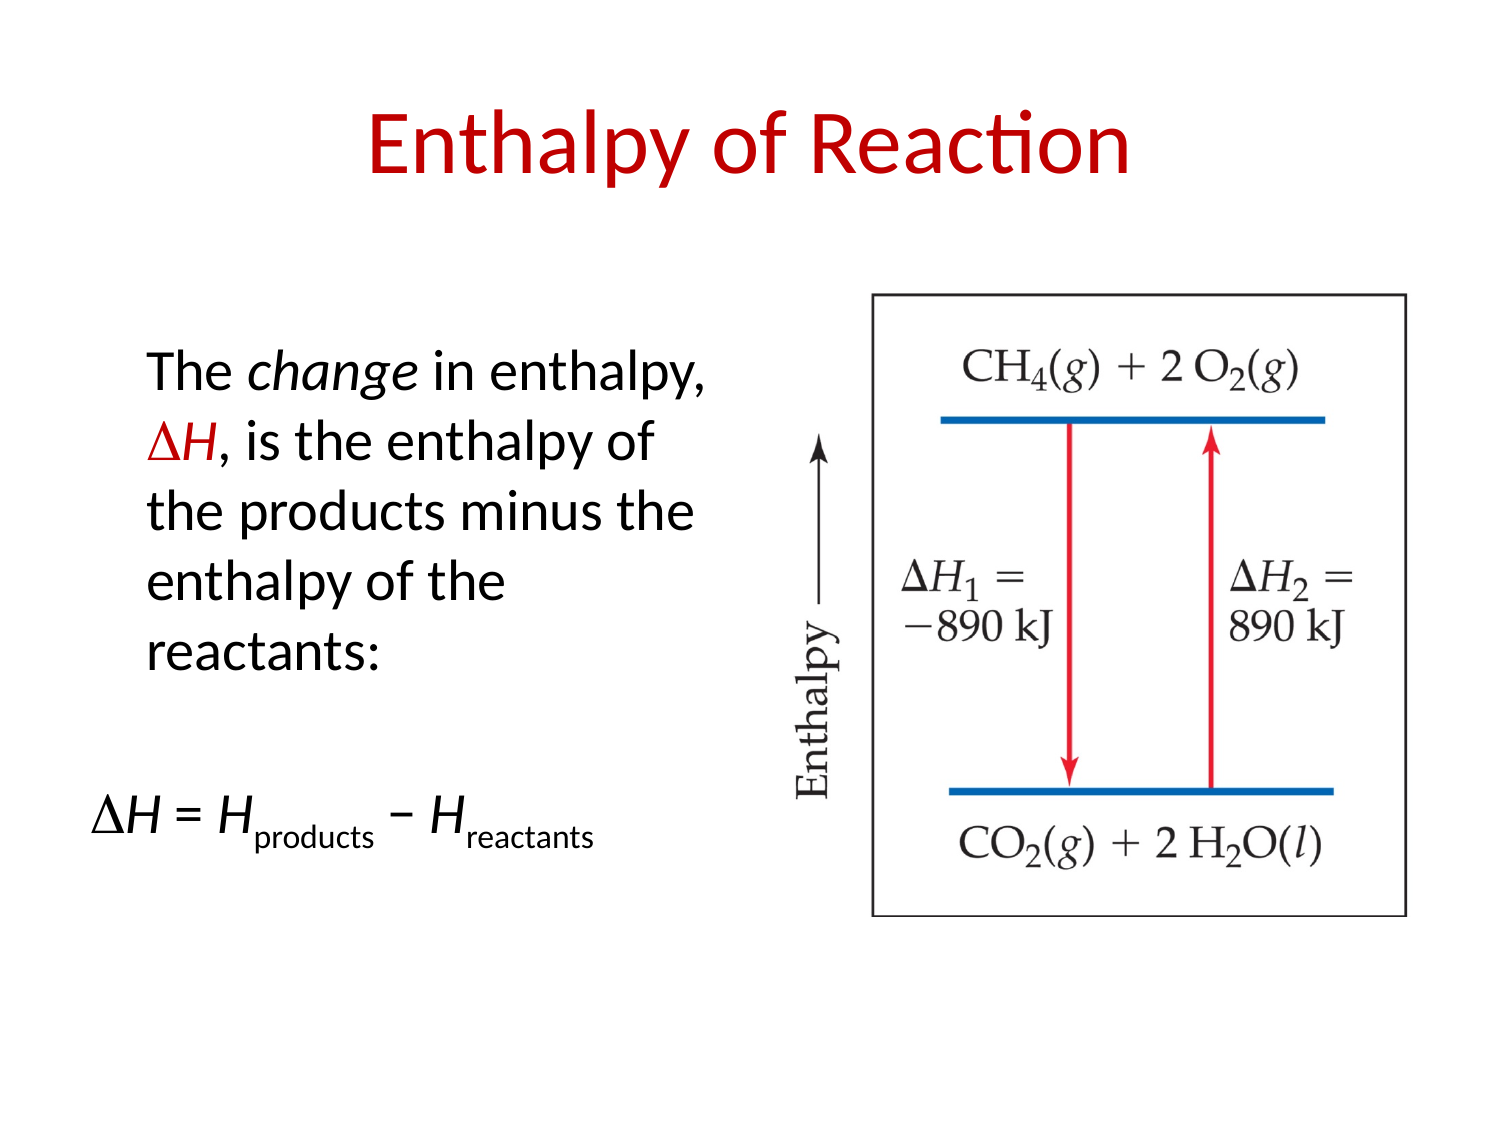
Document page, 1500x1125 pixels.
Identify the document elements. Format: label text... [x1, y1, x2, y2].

picture [787, 287, 1413, 917]
text_box The change in enthalpy, H, is the enthalpy of the products minus the enthalpy of the reactants: H = Hproducts − Hreactants [74, 324, 738, 1000]
text_box Enthalpy of Reaction [112, 75, 1388, 263]
